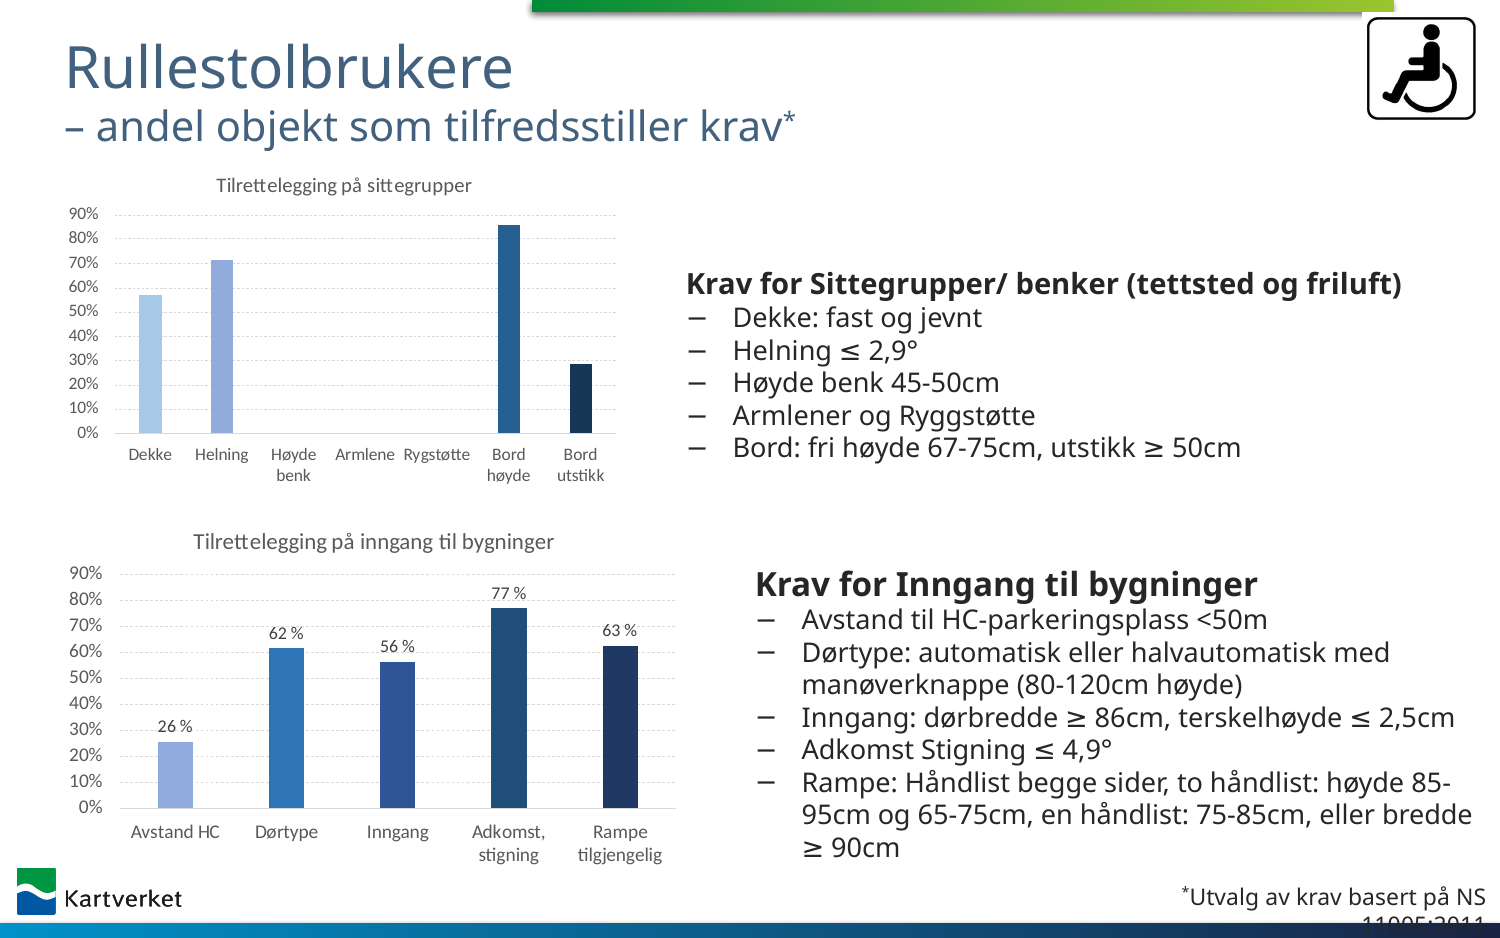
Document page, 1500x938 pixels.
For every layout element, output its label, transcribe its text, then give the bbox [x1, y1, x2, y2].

picture [62, 520, 687, 874]
text_box *Utvalg av krav basert på NS 11005:2011 [1068, 873, 1500, 938]
text_box Rullestolbrukere – andel objekt som tilfredsstiller krav* [49, 25, 1431, 158]
picture [1362, 12, 1481, 126]
text_box Krav for Sittegrupper/ benker (tettsted og friluft) Dekke: fast og jevnt Helning ≤ 2,9° Høyde benk 45-50cm Armlener og Ryggstøtte Bord: fri høyde 67-75cm, utstikk ≥ 50cm [670, 258, 1418, 471]
text_box Krav for Inngang til bygninger Avstand til HC-parkeringsplass <50m Dørtype: automatisk eller halvautomatisk med manøverknappe (80-120cm høyde) Inngang: dørbredde ≥ 86cm, terskelhøyde ≤ 2,5cm Adkomst Stigning ≤ 4,9° Rampe: Håndlist begge sider, to håndlist: høyde 85-95cm og 65-75cm, en håndlist: 75-85cm, eller bredde ≥ 90cm [740, 555, 1491, 870]
picture [62, 166, 626, 492]
